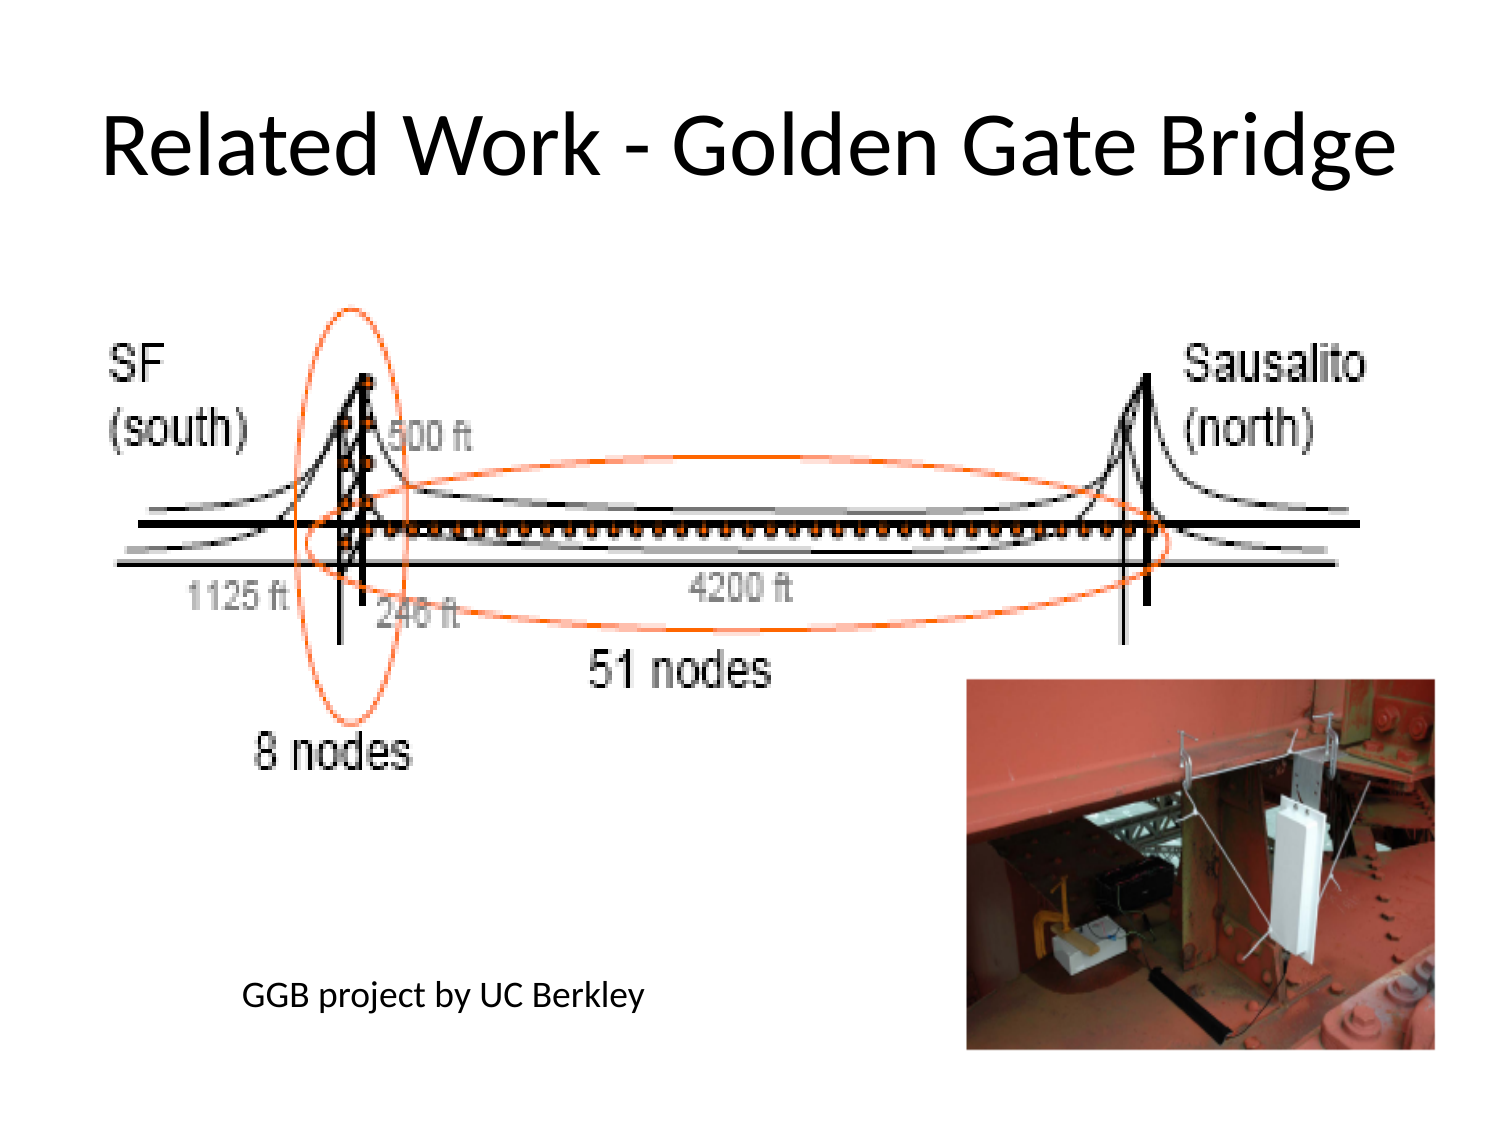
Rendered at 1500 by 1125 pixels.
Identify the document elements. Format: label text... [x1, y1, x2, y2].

text_box GGB project by UC Berkley [227, 962, 661, 1023]
title Related Work - Golden Gate Bridge [75, 45, 1425, 233]
picture [99, 287, 1438, 1055]
